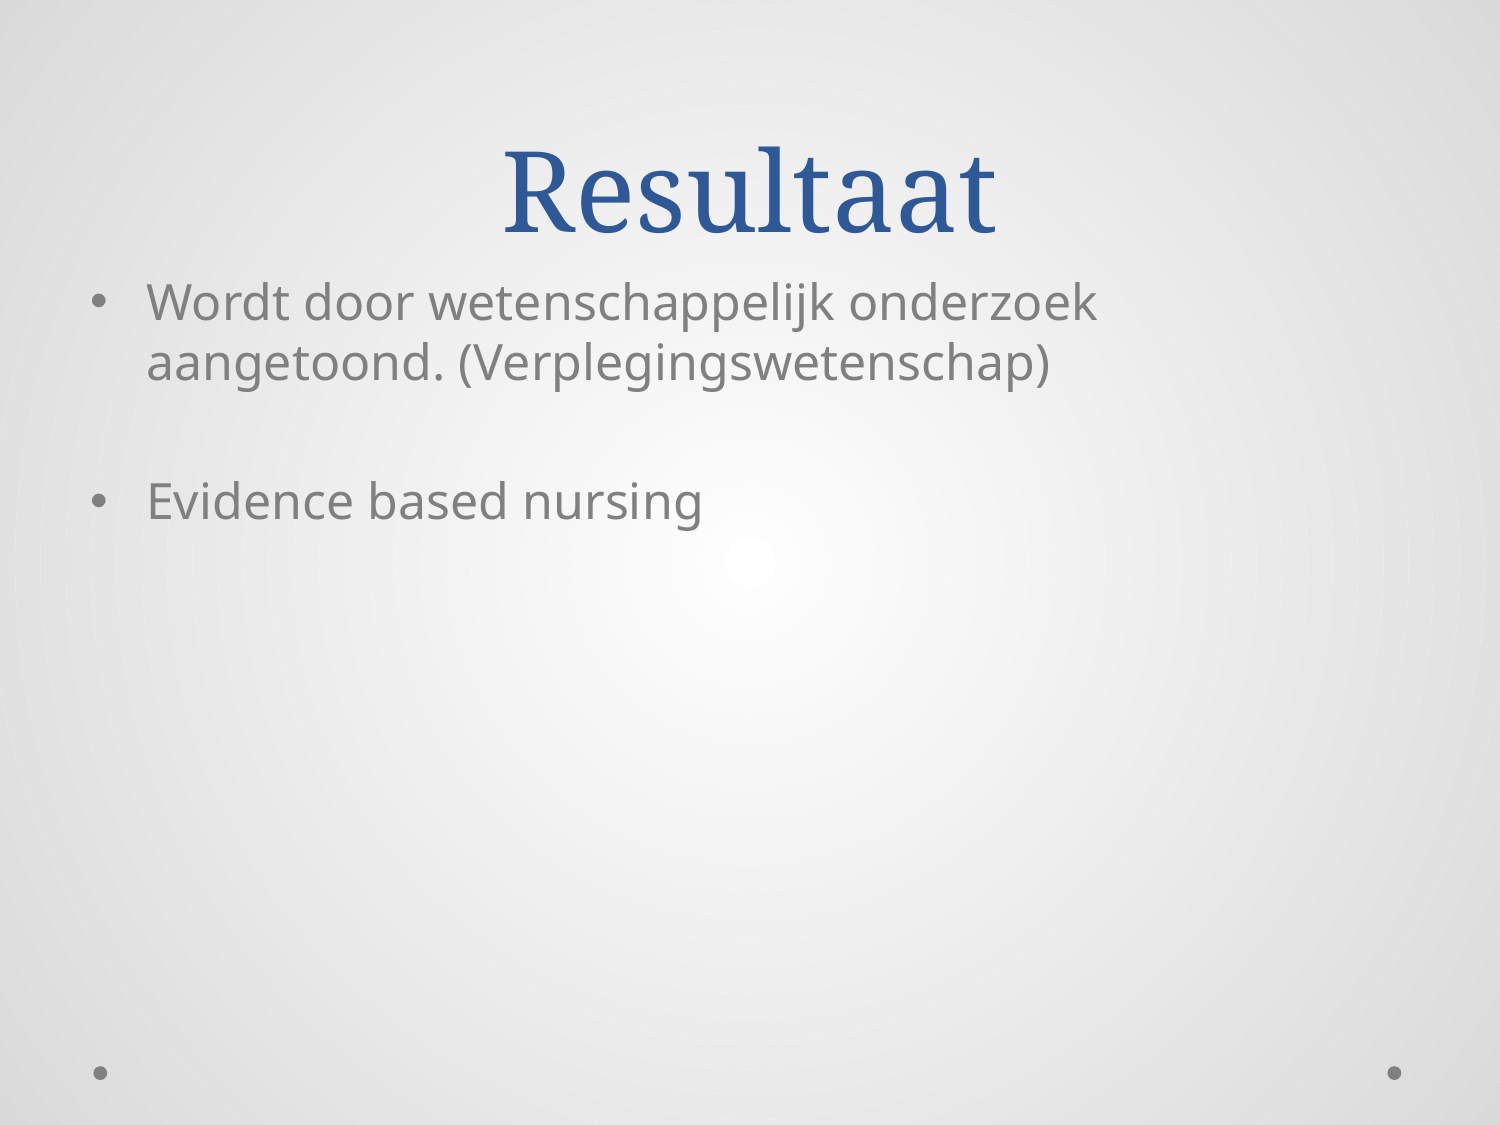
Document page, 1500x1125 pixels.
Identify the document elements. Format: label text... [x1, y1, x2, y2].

title Resultaat [75, 0, 1425, 262]
list Wordt door wetenschappelijk onderzoek aangetoond. (Verplegingswetenschap) Evidence based nursing [75, 262, 1425, 1005]
